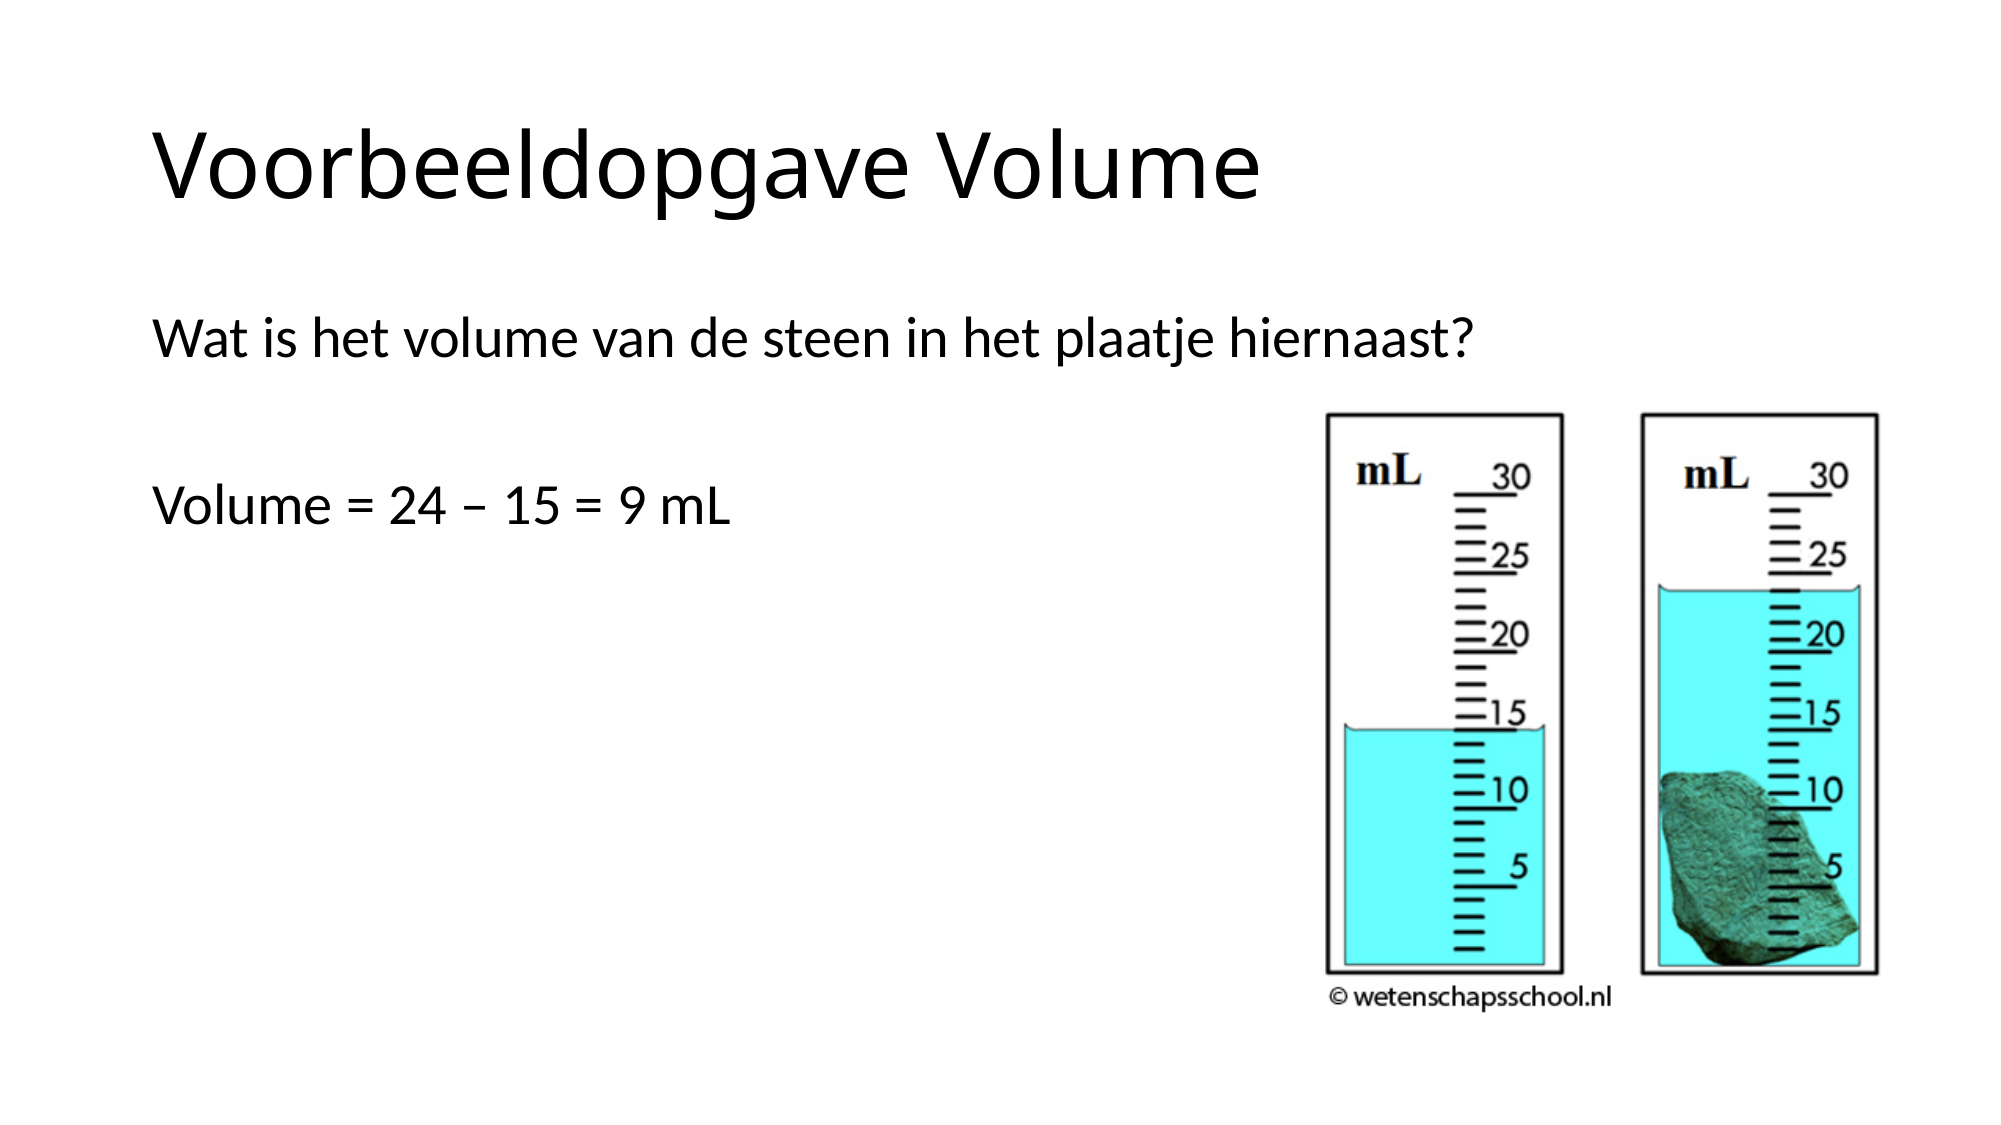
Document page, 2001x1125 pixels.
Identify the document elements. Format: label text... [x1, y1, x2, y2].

title Voorbeeldopgave Volume [137, 59, 1863, 278]
list Wat is het volume van de steen in het plaatje hiernaast? Volume = 24 – 15 = 9 mL [137, 299, 1940, 1014]
picture [1321, 406, 1882, 1014]
